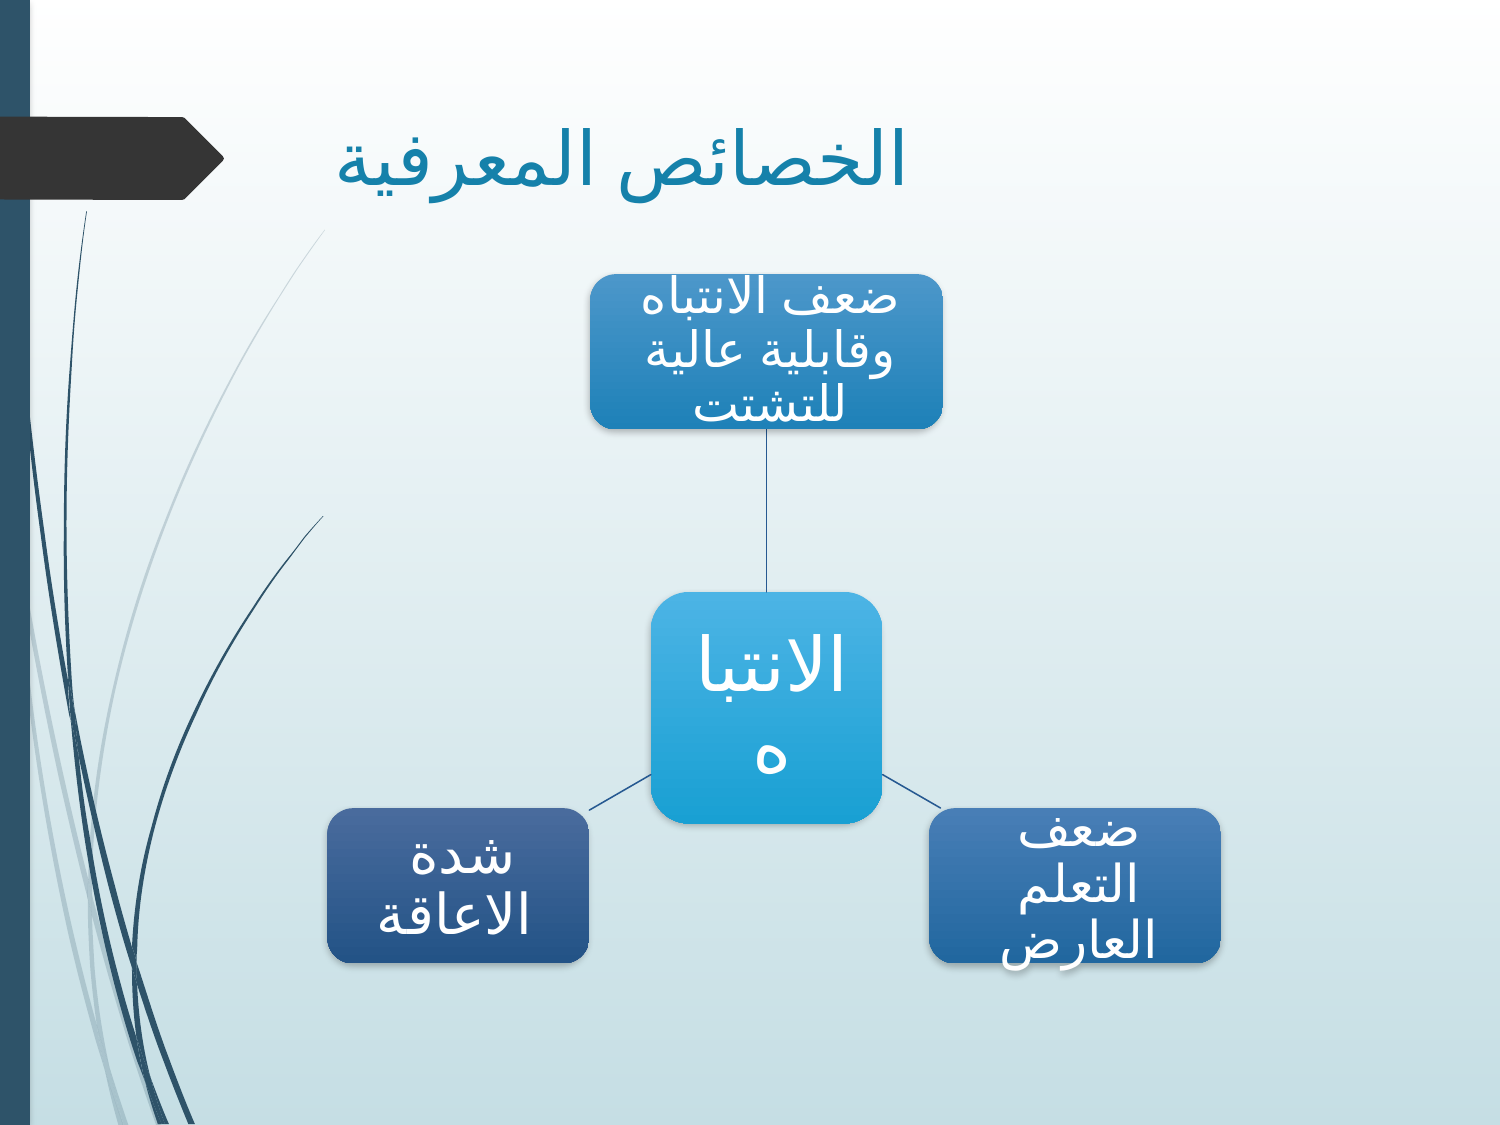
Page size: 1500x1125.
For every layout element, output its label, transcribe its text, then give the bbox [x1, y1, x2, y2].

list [74, 232, 1474, 1006]
title الخصائص المعرفية [319, 102, 1400, 231]
